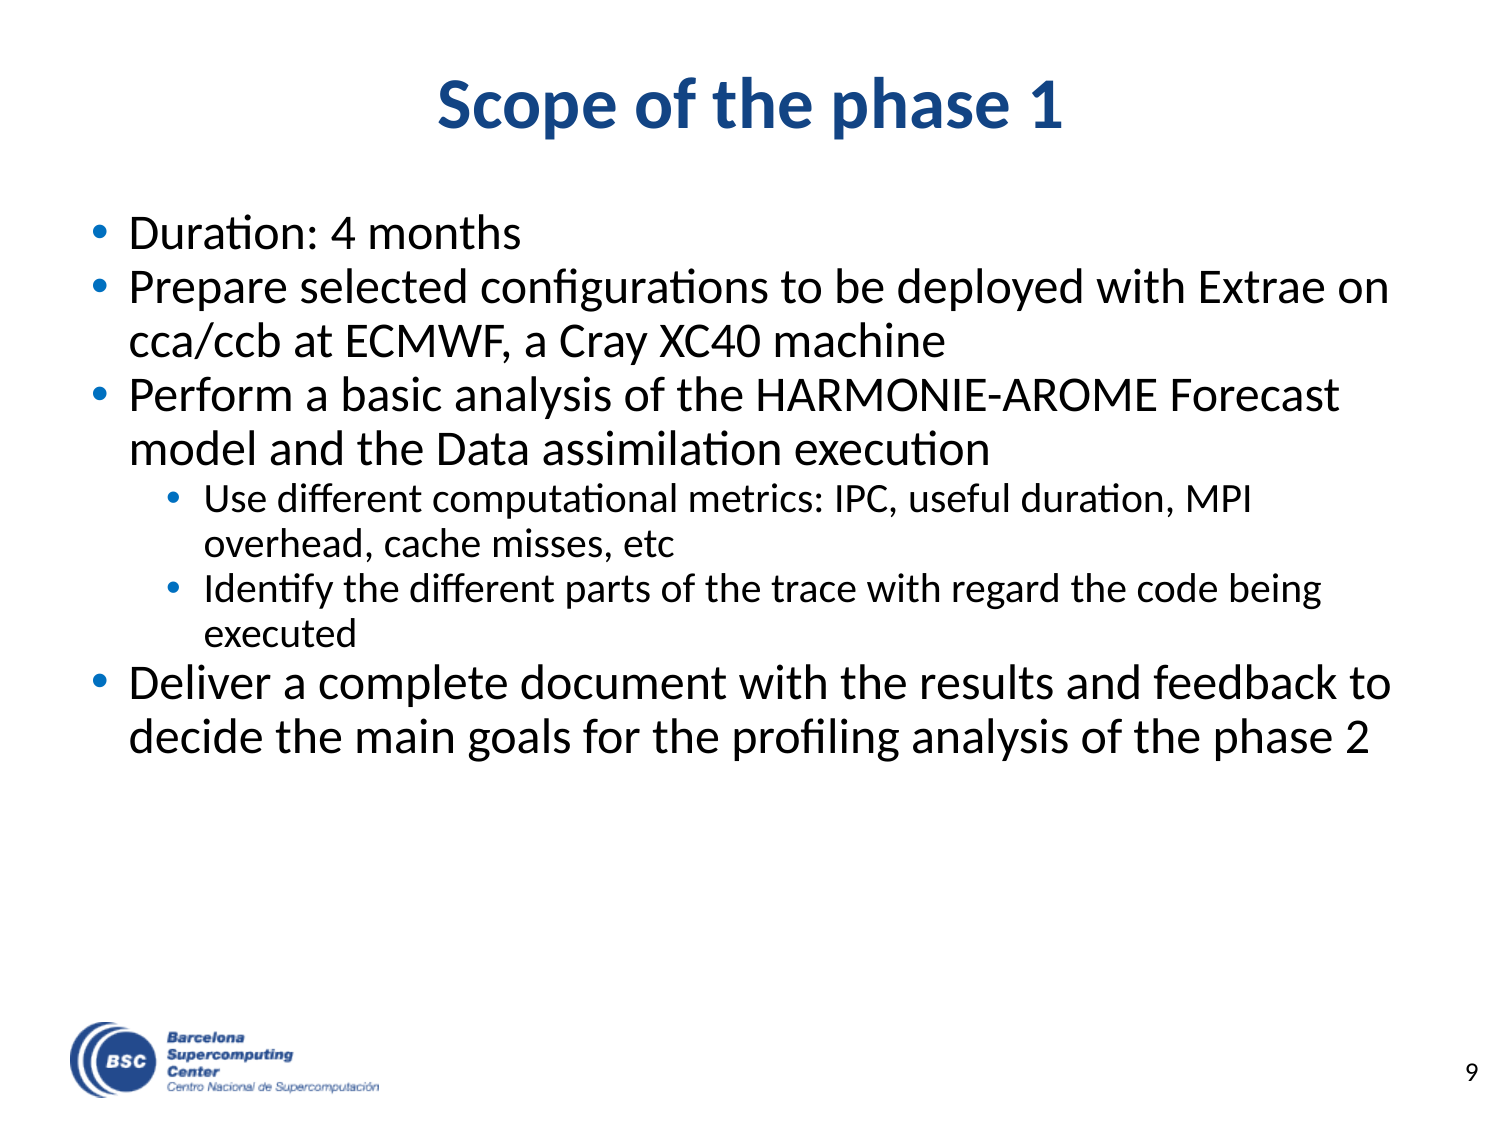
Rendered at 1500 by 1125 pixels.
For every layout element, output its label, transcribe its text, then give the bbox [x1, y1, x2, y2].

title Scope of the phase 1 [76, 35, 1427, 174]
list Duration: 4 months Prepare selected configurations to be deployed with Extrae on cca/ccb at ECMWF, a Cray XC40 machine Perform a basic analysis of the HARMONIE-AROME Forecast model and the Data assimilation execution Use different computational metrics: IPC, useful duration, MPI overhead, cache misses, etc Identify the different parts of the trace with regard the code being executed Deliver a complete document with the results and feedback to decide the main goals for the profiling analysis of the phase 2 [76, 199, 1427, 993]
picture [70, 1022, 379, 1098]
slide_number ‹#› [1403, 1038, 1494, 1125]
